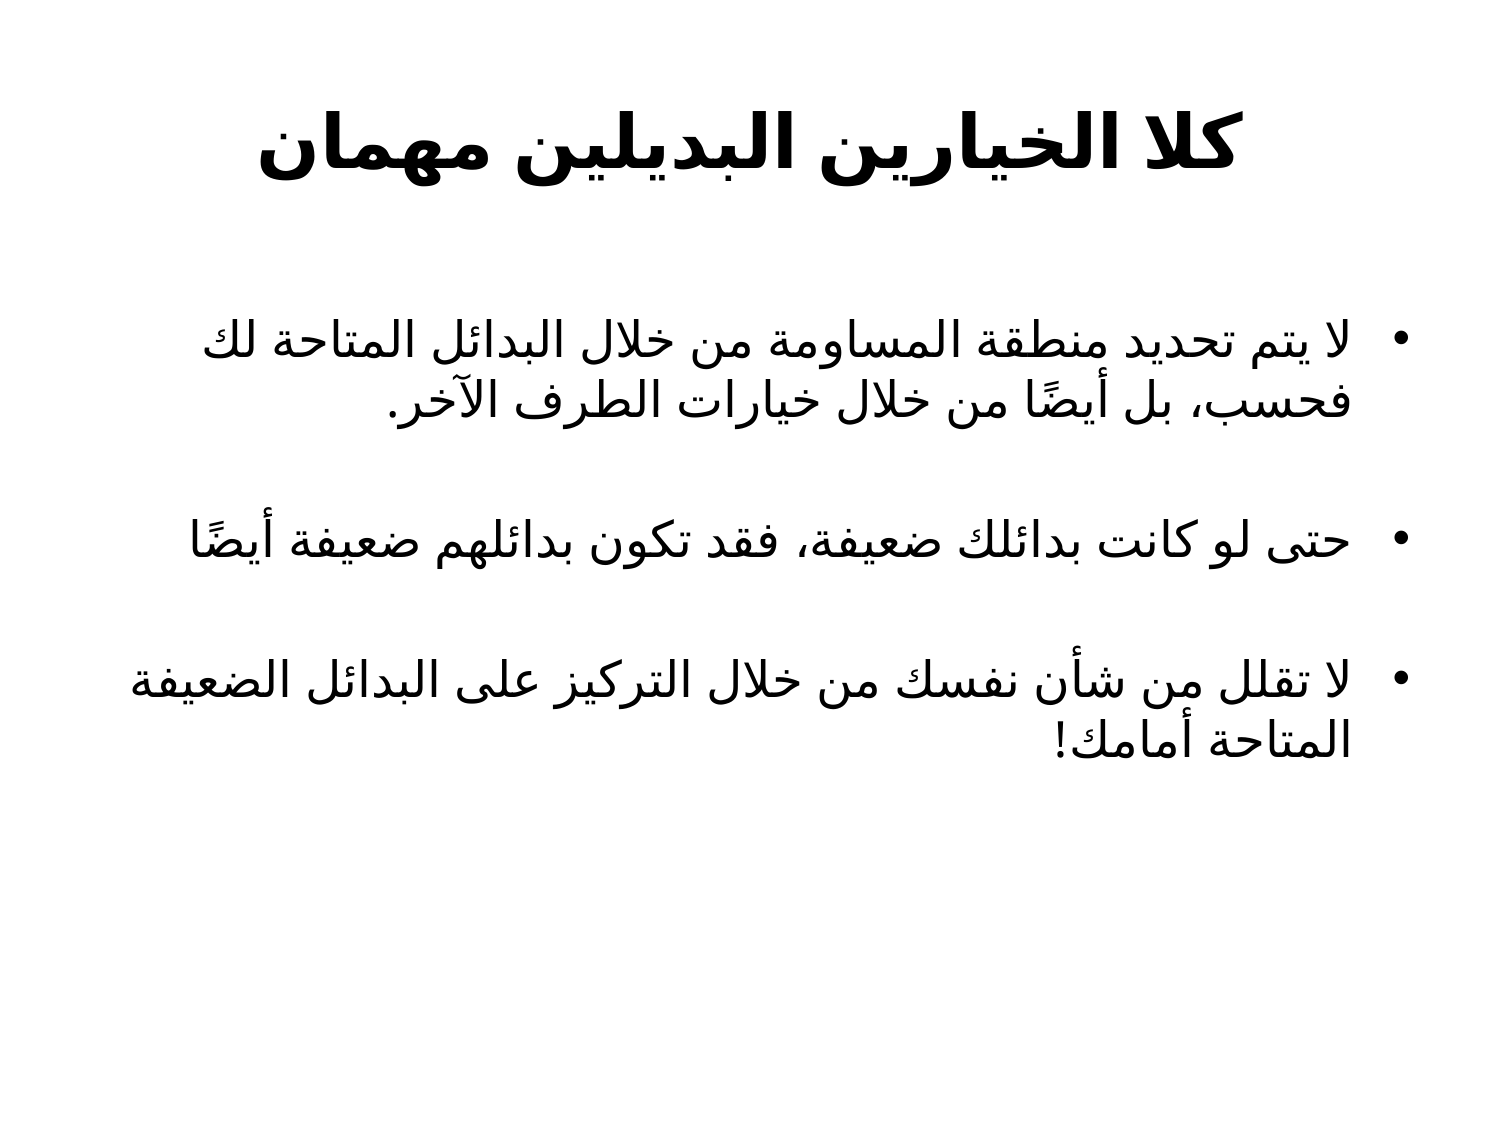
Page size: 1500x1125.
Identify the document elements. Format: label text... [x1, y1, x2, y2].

list لا يتم تحديد منطقة المساومة من خلال البدائل المتاحة لك فحسب، بل أيضًا من خلال خيارات الطرف الآخر. حتى لو كانت بدائلك ضعيفة، فقد تكون بدائلهم ضعيفة أيضًا لا تقلل من شأن نفسك من خلال التركيز على البدائل الضعيفة المتاحة أمامك! [75, 299, 1425, 1043]
title كلا الخيارين البديلين مهمان [75, 45, 1425, 233]
